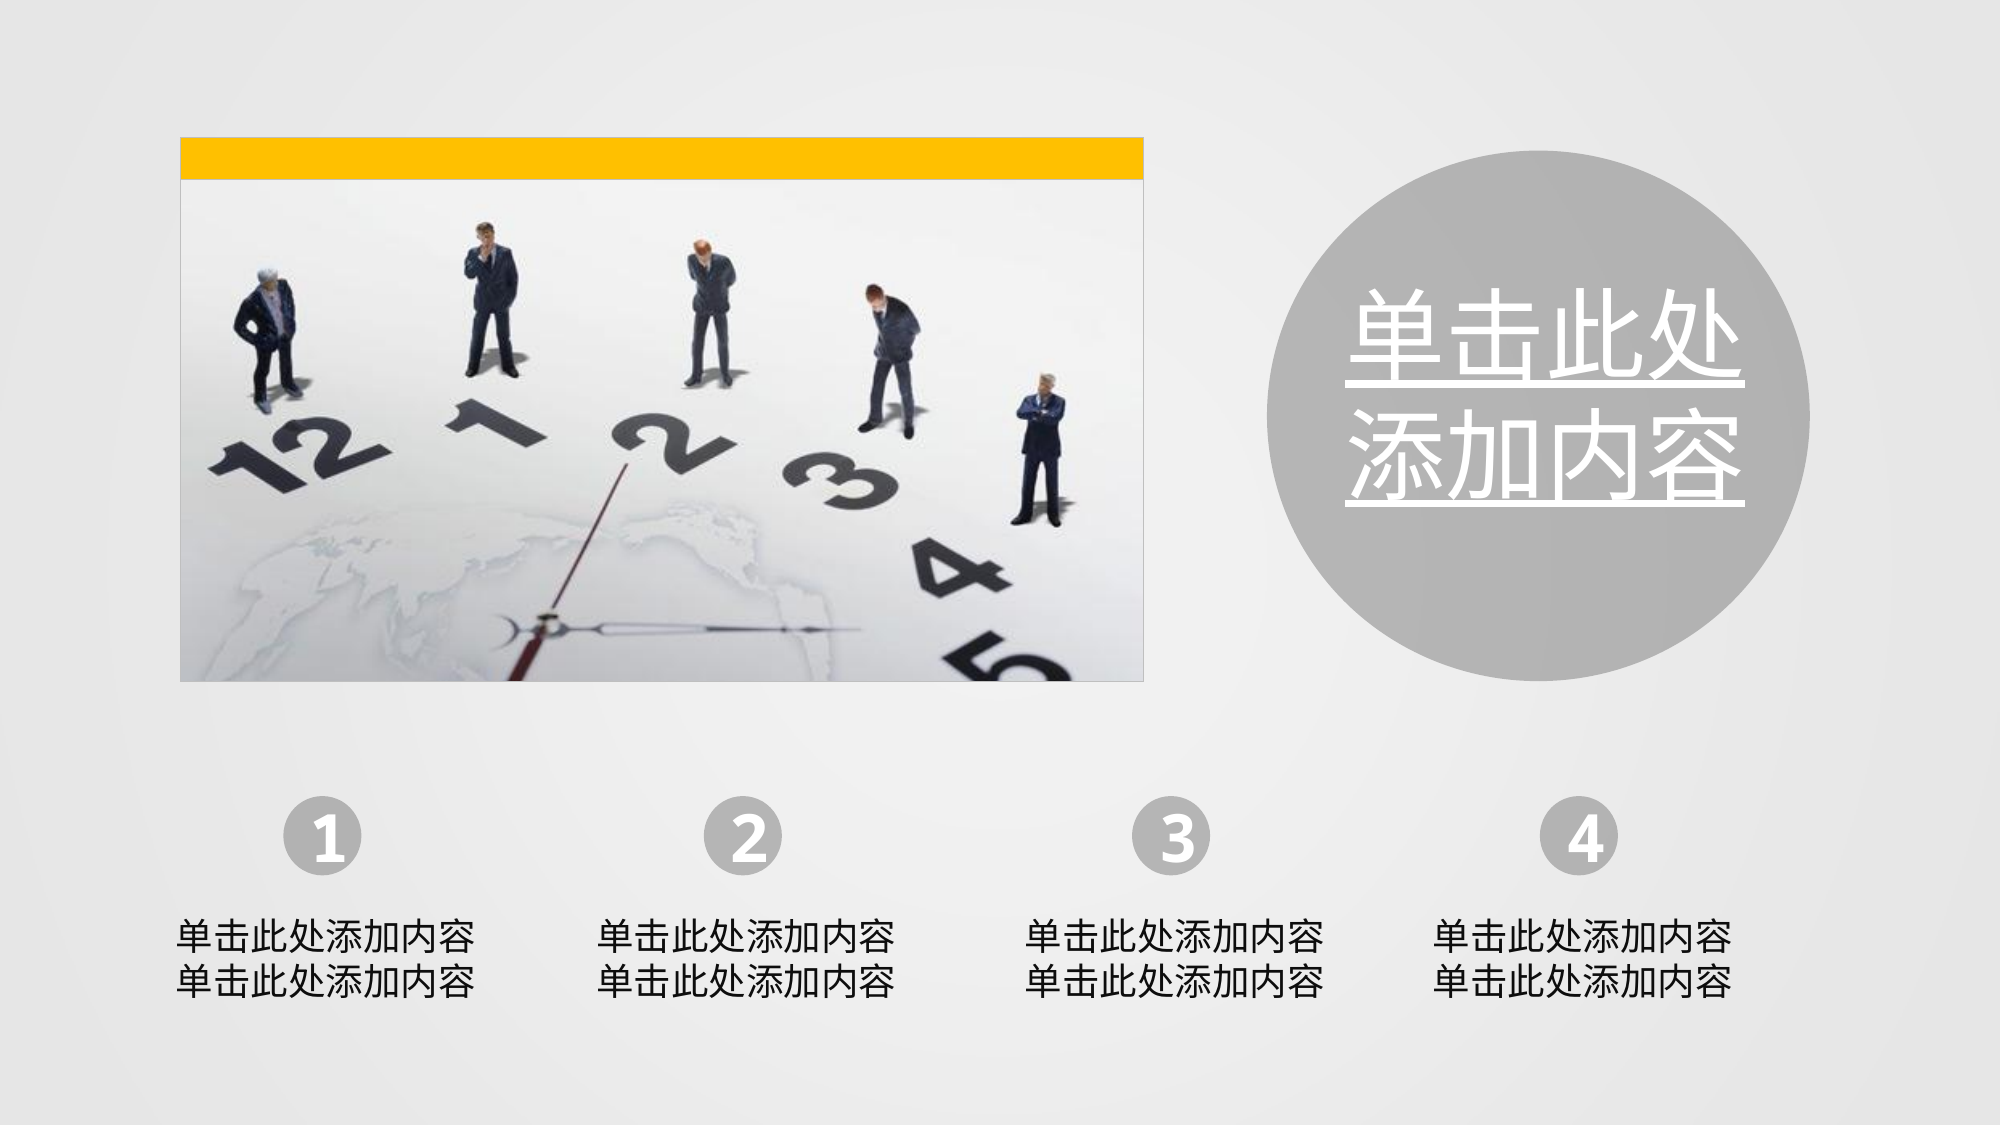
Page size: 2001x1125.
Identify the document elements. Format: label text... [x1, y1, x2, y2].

text_box [179, 137, 1144, 180]
text_box [1288, 521, 1789, 683]
text_box 单击此处添加内容单击此处添加内容 [1410, 905, 1748, 1010]
text_box 3 [1130, 795, 1212, 877]
text_box 1 [282, 795, 363, 877]
picture [0, 0, 2000, 1125]
text_box 单击此处添加内容单击此处添加内容 [574, 905, 912, 1010]
text_box 单击此处 添加内容 [1266, 265, 1824, 521]
text_box 4 [1538, 795, 1619, 877]
text_box 2 [702, 795, 783, 877]
text_box 单击此处添加内容单击此处添加内容 [1002, 905, 1340, 1010]
text_box 单击此处添加内容单击此处添加内容 [154, 905, 491, 1010]
text_box [1313, 149, 1763, 265]
